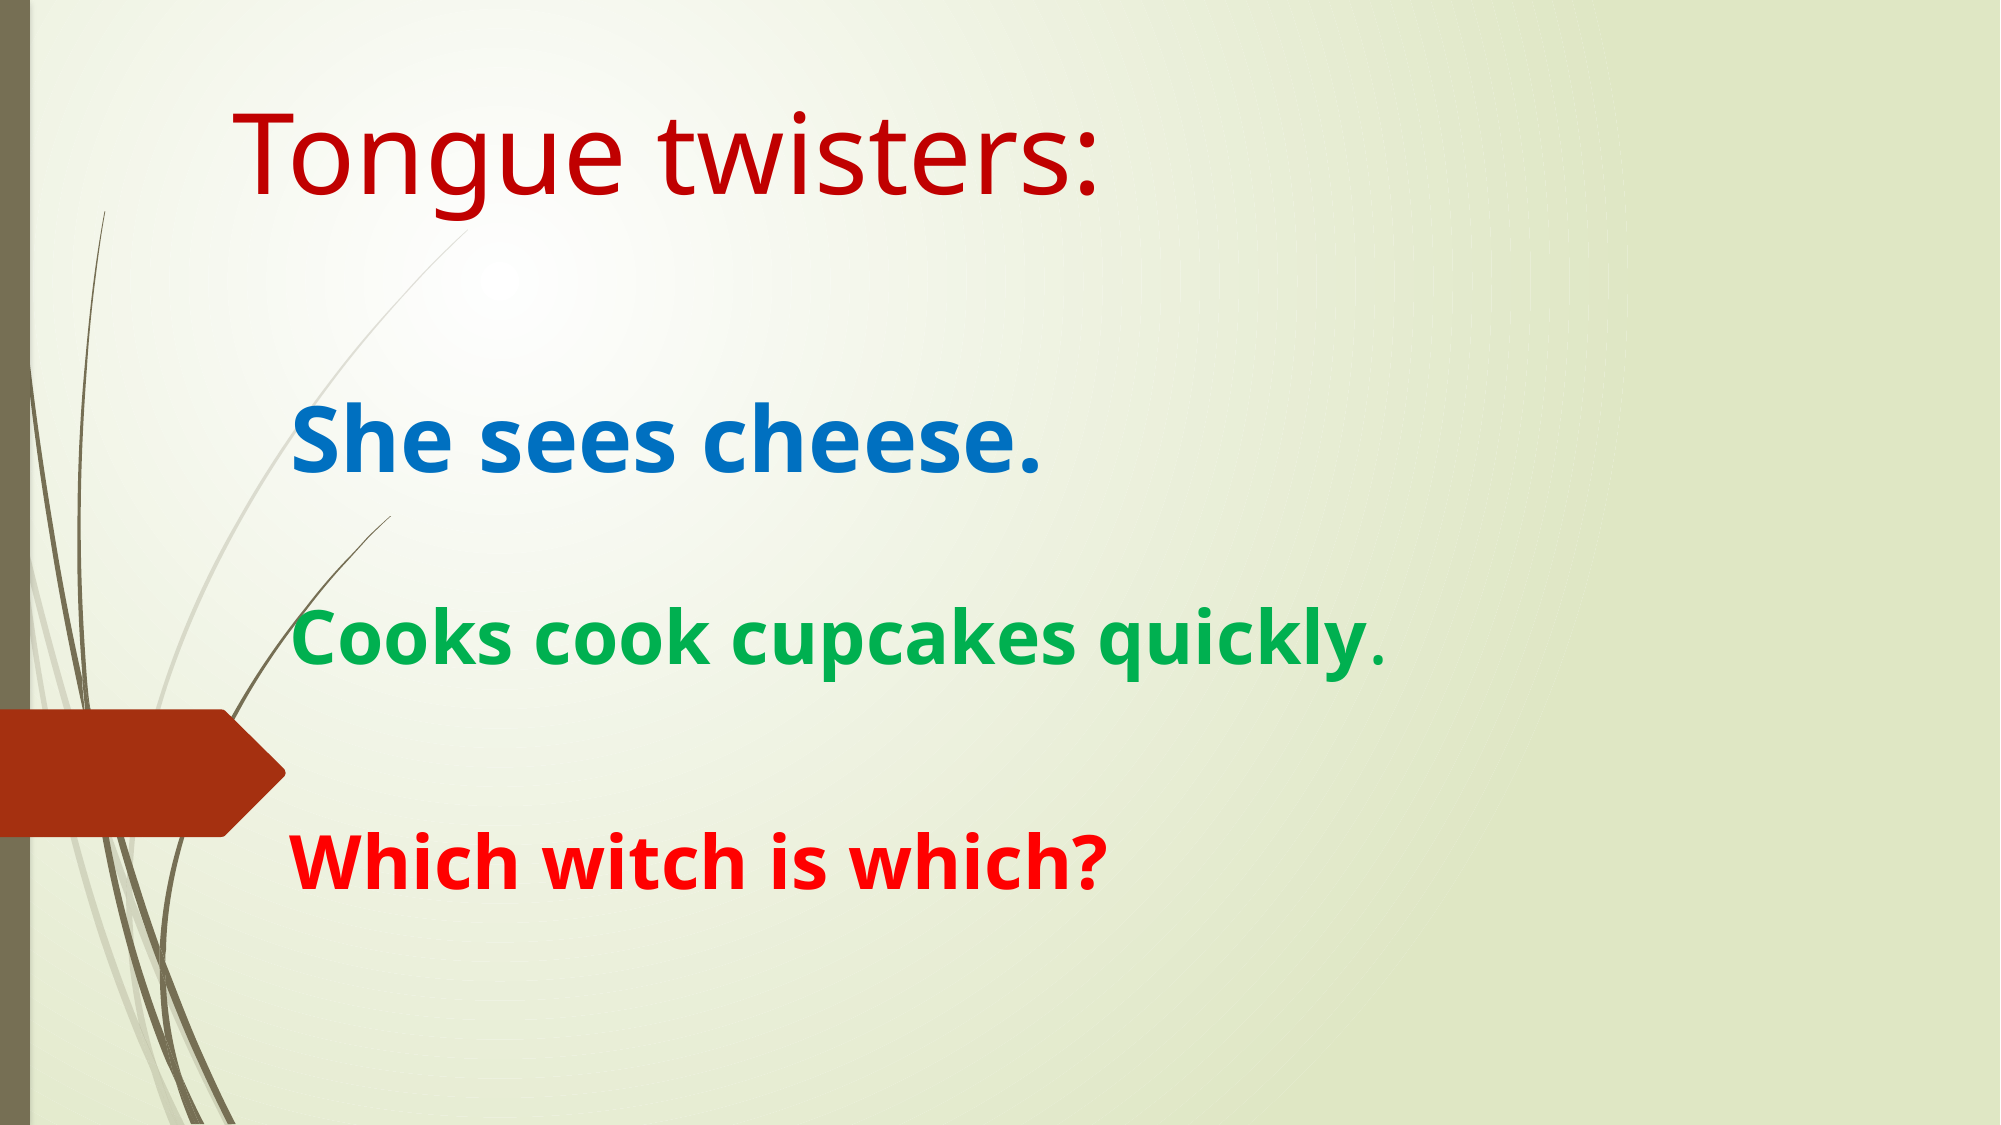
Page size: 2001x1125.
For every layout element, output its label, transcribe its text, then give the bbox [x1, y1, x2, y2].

text_box Which witch is which? [275, 806, 1553, 912]
title Tongue twisters: [217, 63, 1681, 225]
text_box Cooks cook cupcakes quickly. [274, 582, 1475, 777]
subtitle She sees cheese. [275, 372, 1178, 542]
